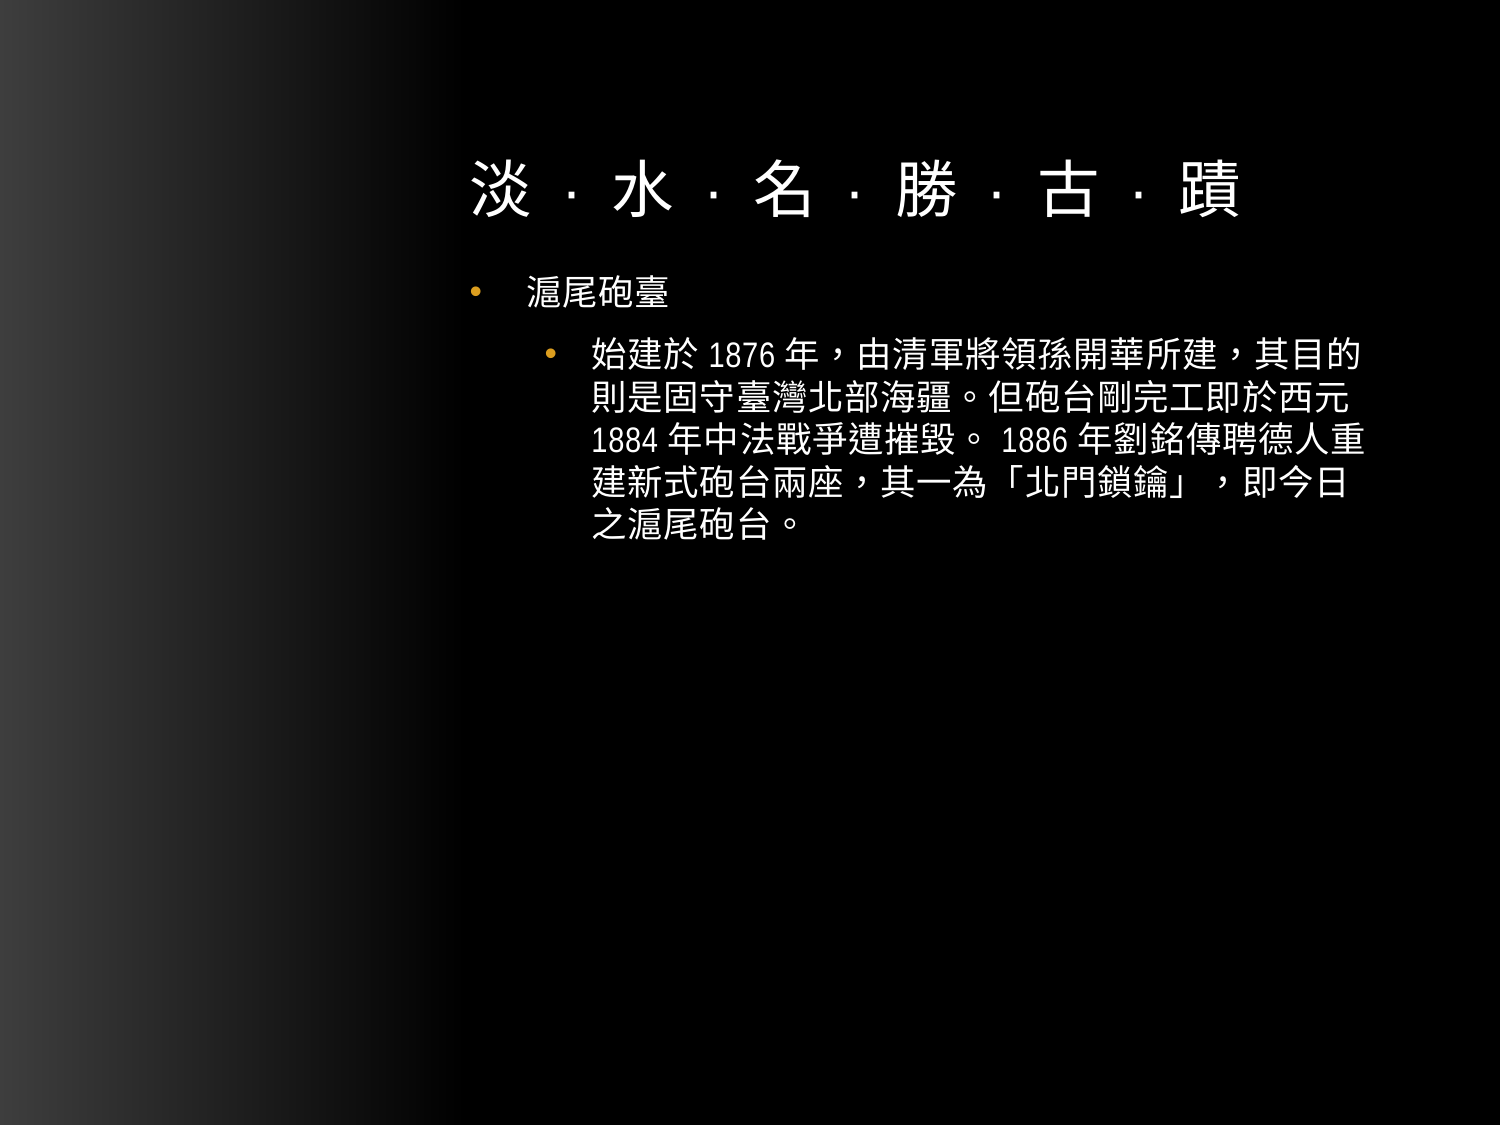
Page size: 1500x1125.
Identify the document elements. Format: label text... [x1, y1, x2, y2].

title 淡 · 水 · 名 · 勝 · 古 · 蹟 [454, 45, 1401, 233]
list 滬尾砲臺 始建於1876年，由清軍將領孫開華所建，其目的則是固守臺灣北部海疆。但砲台剛完工即於西元1884年中法戰爭遭摧毀。1886年劉銘傳聘德人重建新式砲台兩座，其一為「北門鎖鑰」，即今日之滬尾砲台。 [454, 262, 1400, 938]
